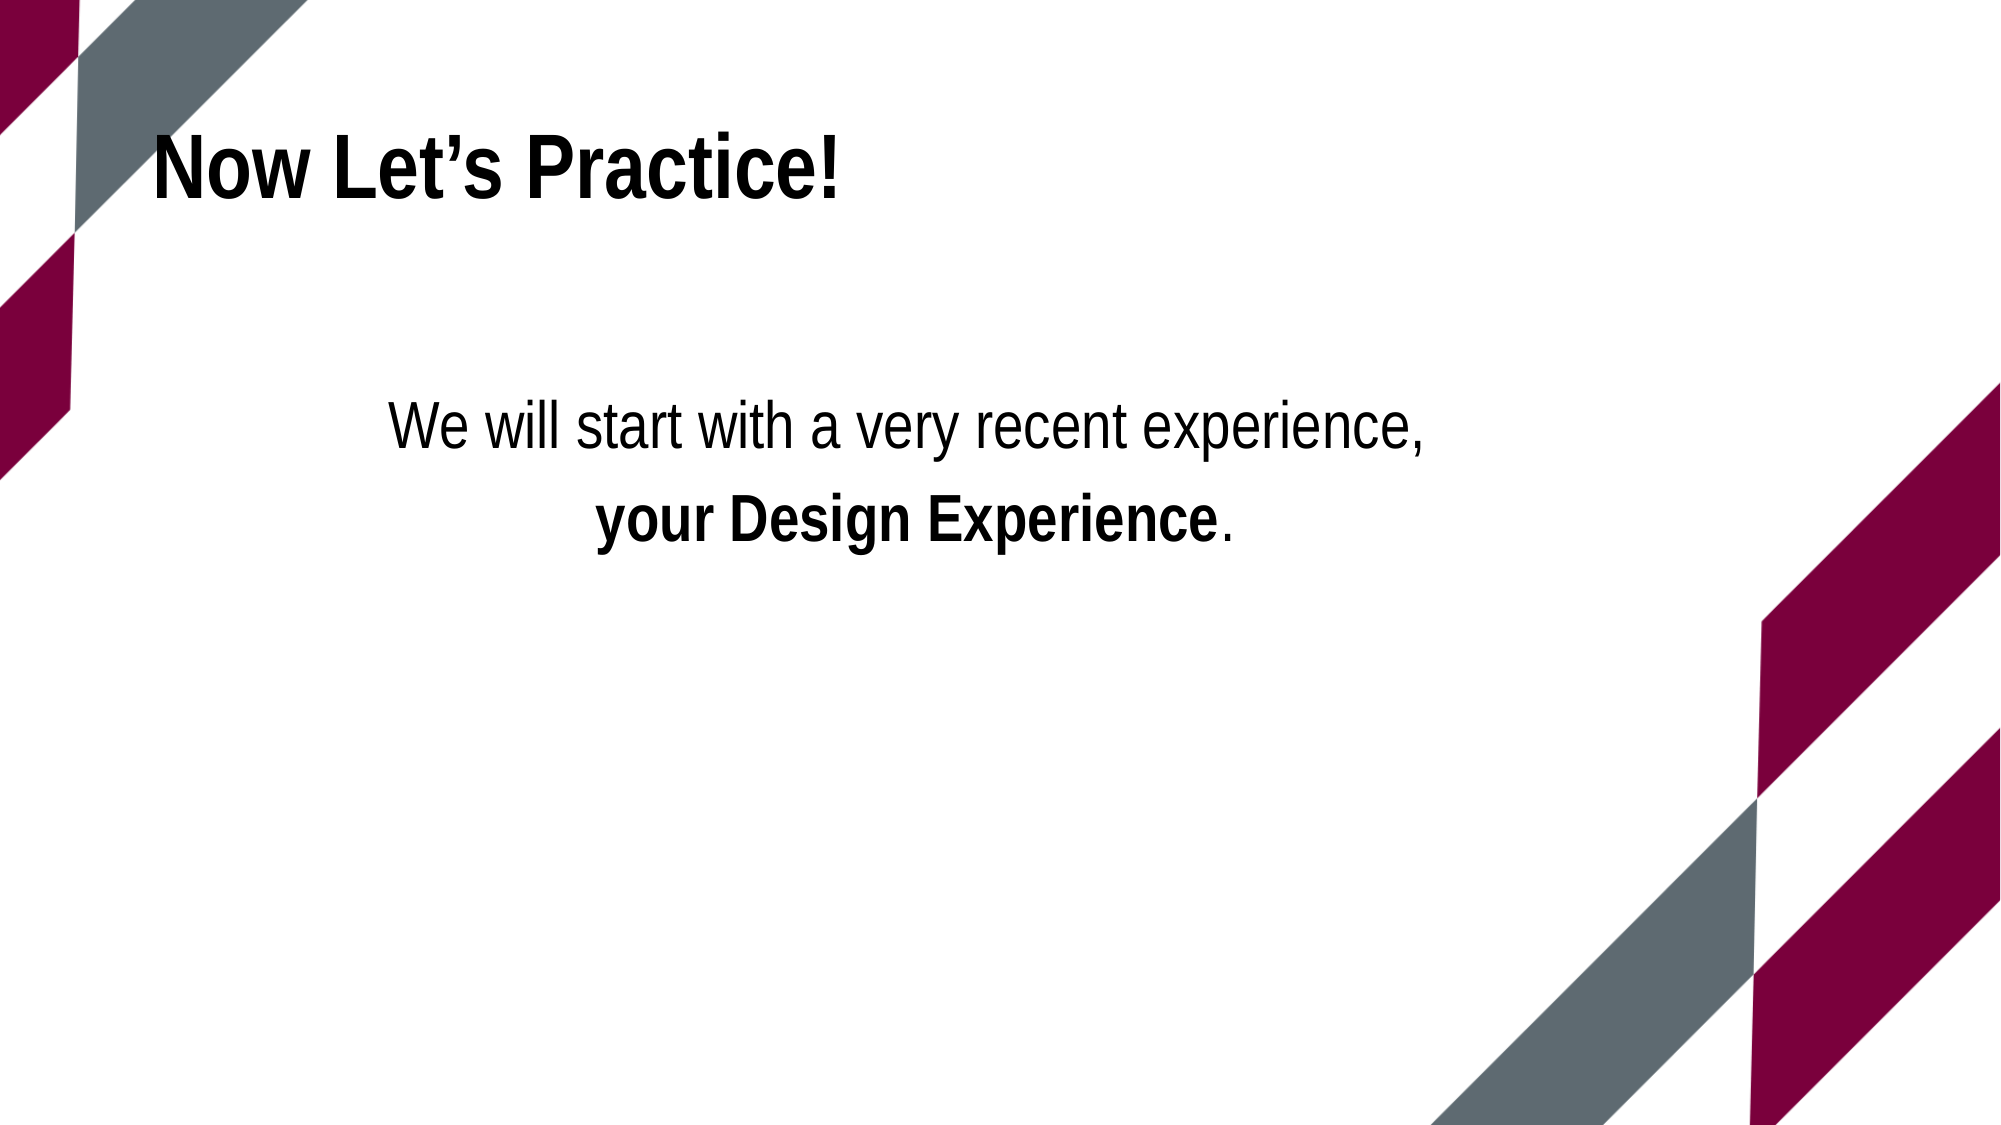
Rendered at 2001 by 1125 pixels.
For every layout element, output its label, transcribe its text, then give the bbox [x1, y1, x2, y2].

picture [0, 0, 2001, 1125]
list We will start with a very recent experience, your Design Experience. [48, 383, 1784, 1020]
title Now Let’s Practice! [137, 59, 1863, 278]
